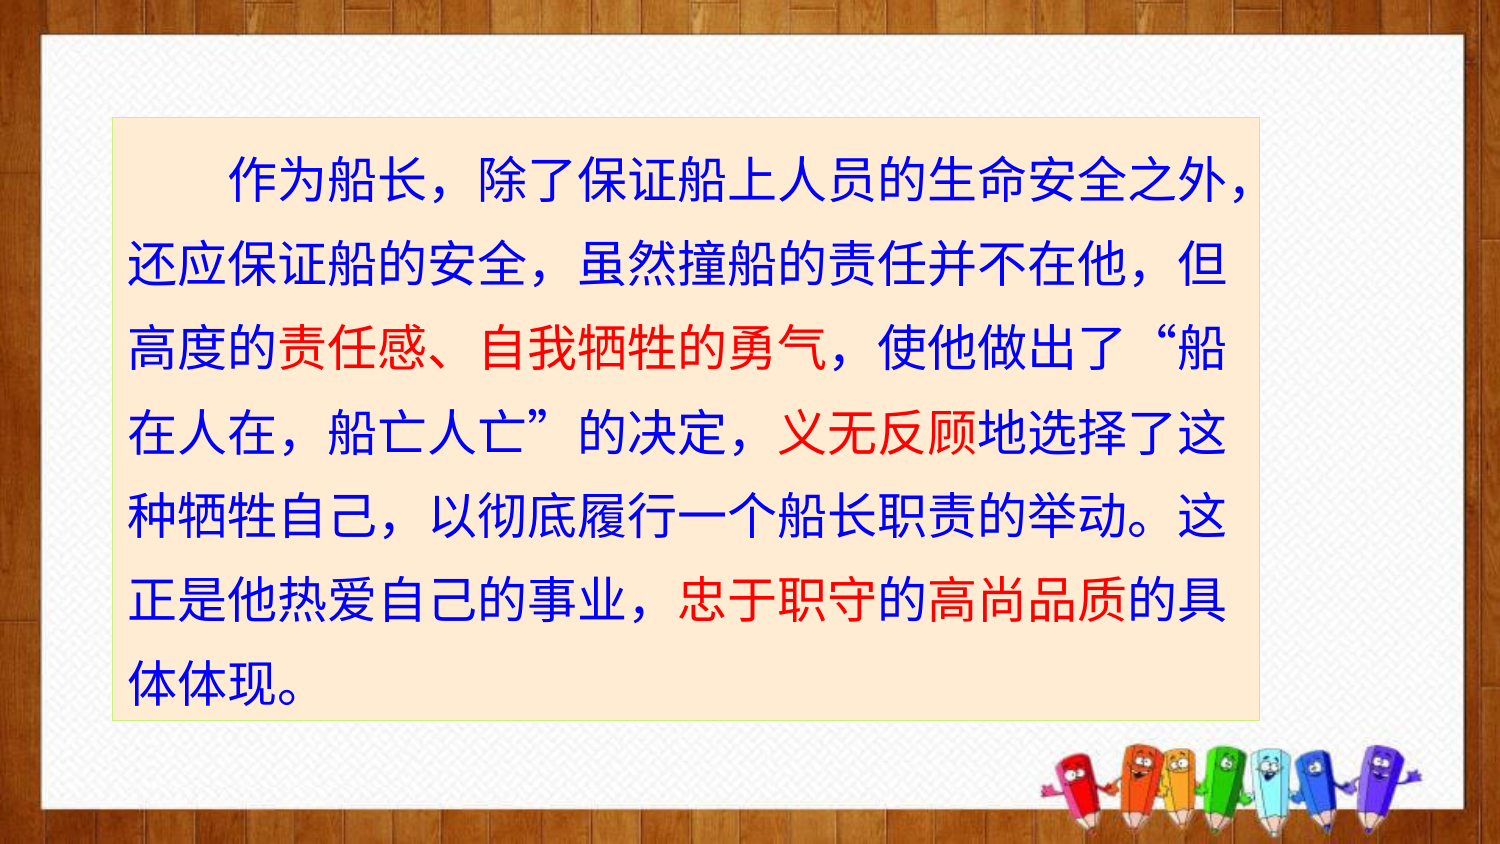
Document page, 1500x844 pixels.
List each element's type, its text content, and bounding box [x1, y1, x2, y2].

picture [0, 0, 1500, 844]
text_box 作为船长，除了保证船上人员的生命安全之外，还应保证船的安全，虽然撞船的责任并不在他，但高度的责任感、自我牺牲的勇气，使他做出了“船在人在，船亡人亡”的决定，义无反顾地选择了这种牺牲自己，以彻底履行一个船长职责的举动。这正是他热爱自己的事业，忠于职守的高尚品质的具体体现。 [112, 117, 1260, 721]
